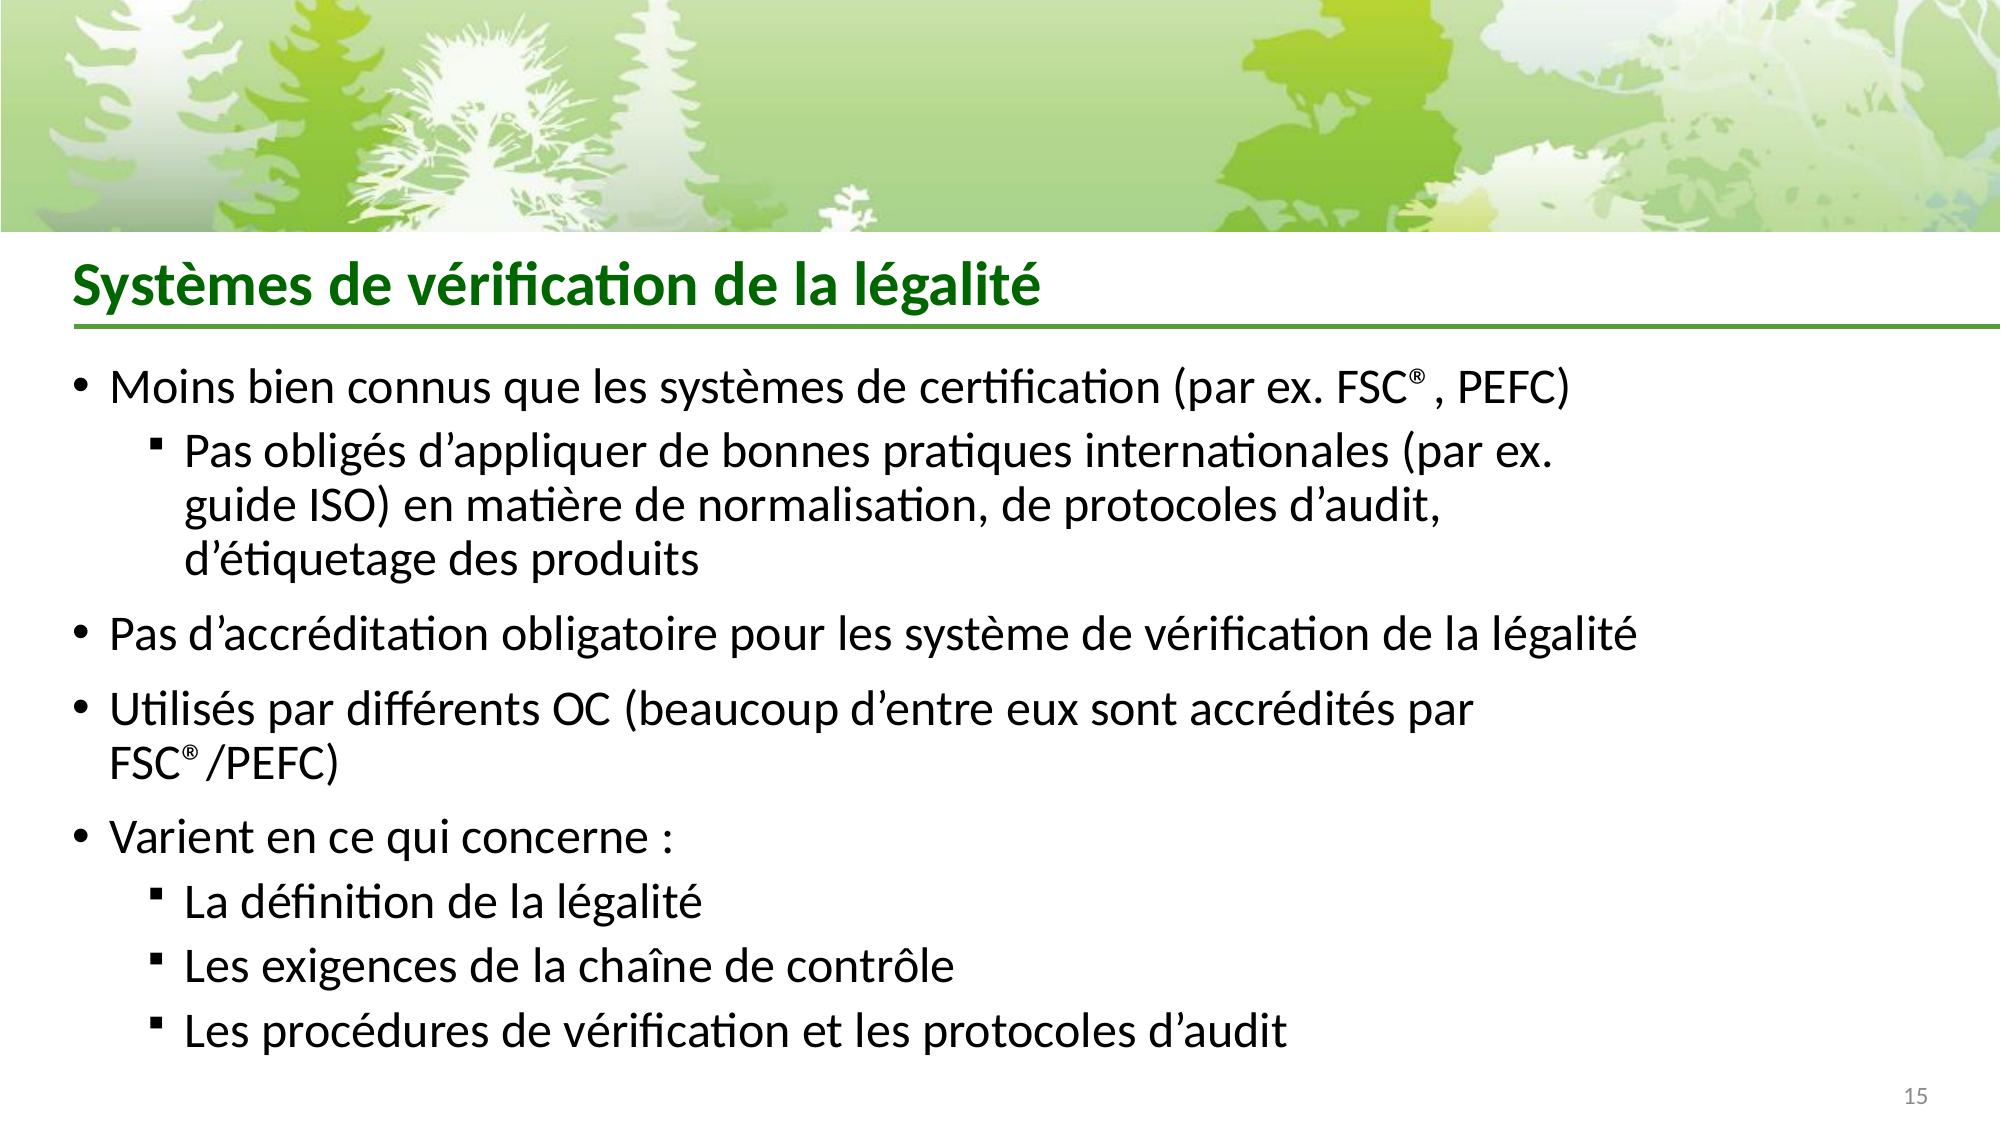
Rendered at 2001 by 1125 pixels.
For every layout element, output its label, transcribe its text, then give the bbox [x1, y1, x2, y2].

picture [0, 0, 2000, 232]
slide_number 15 [1493, 1065, 1944, 1125]
title Systèmes de vérification de la légalité [57, 191, 1408, 352]
list Moins bien connus que les systèmes de certification (par ex. FSC®, PEFC) Pas obligés d’appliquer de bonnes pratiques internationales (par ex. guide ISO) en matière de normalisation, de protocoles d’audit, d’étiquetage des produits Pas d’accréditation obligatoire pour les système de vérification de la légalité Utilisés par différents OC (beaucoup d’entre eux sont accrédités par FSC®/PEFC) Varient en ce qui concerne : La définition de la légalité Les exigences de la chaîne de contrôle Les procédures de vérification et les protocoles d’audit [57, 352, 1663, 1096]
